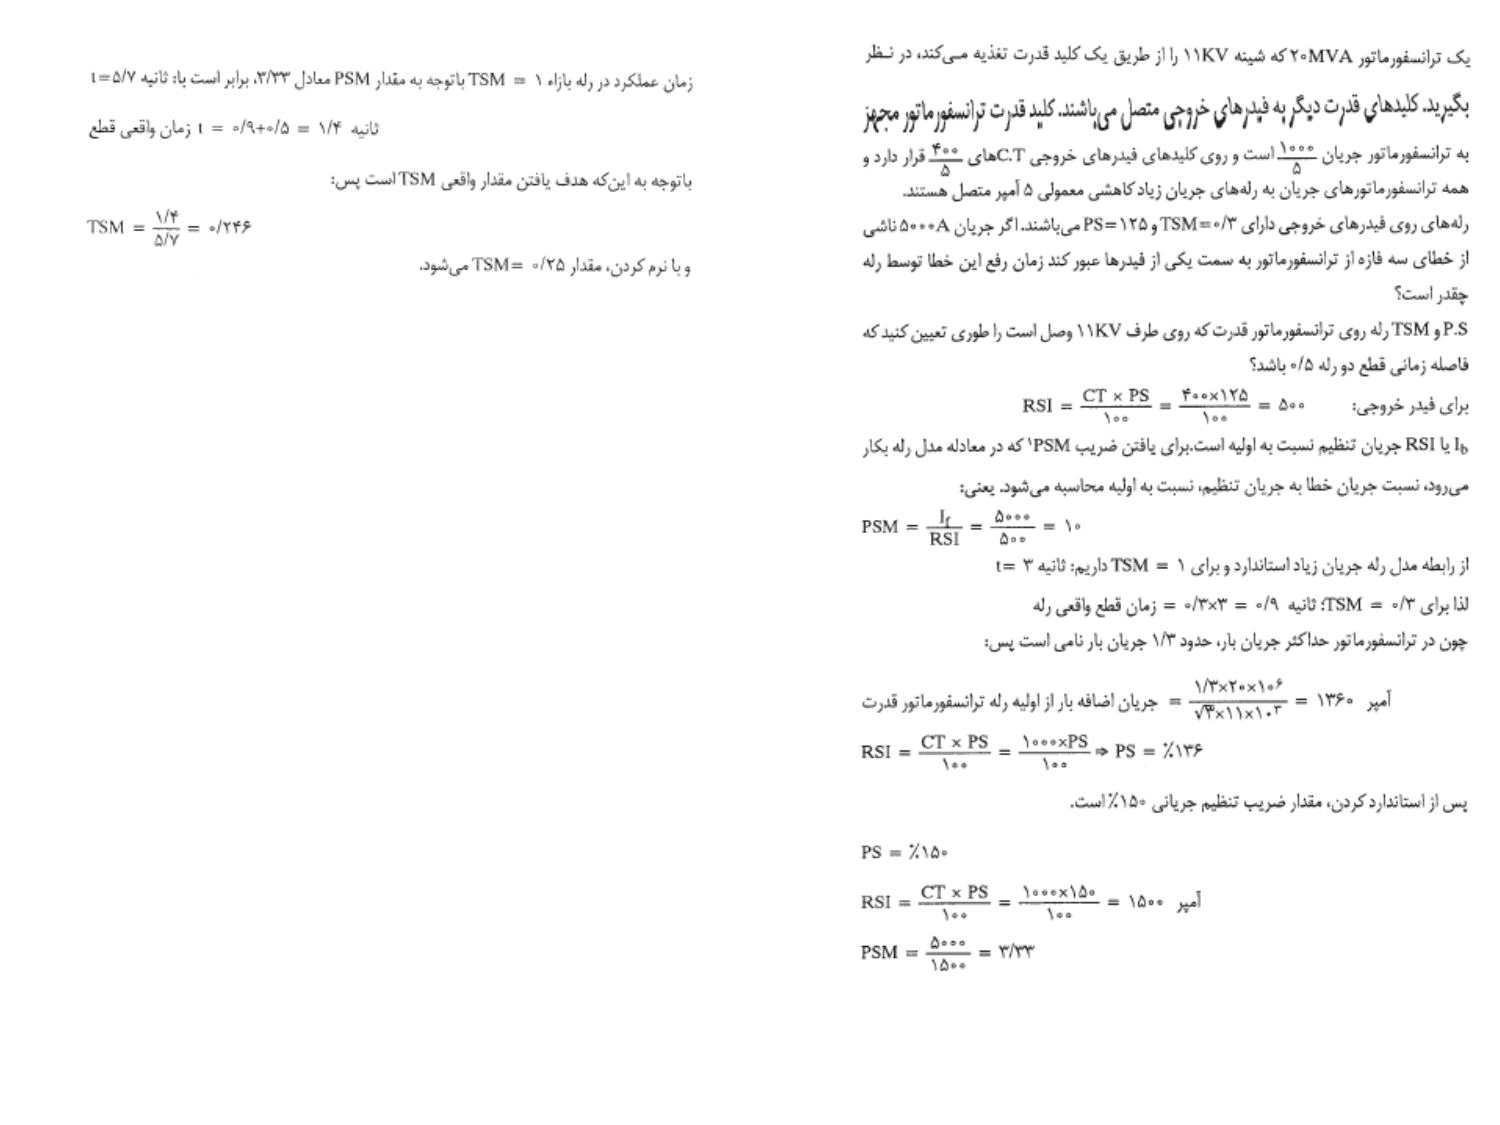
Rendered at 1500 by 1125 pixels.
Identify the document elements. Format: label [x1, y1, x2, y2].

picture [76, 55, 704, 304]
picture [832, 42, 1497, 1007]
